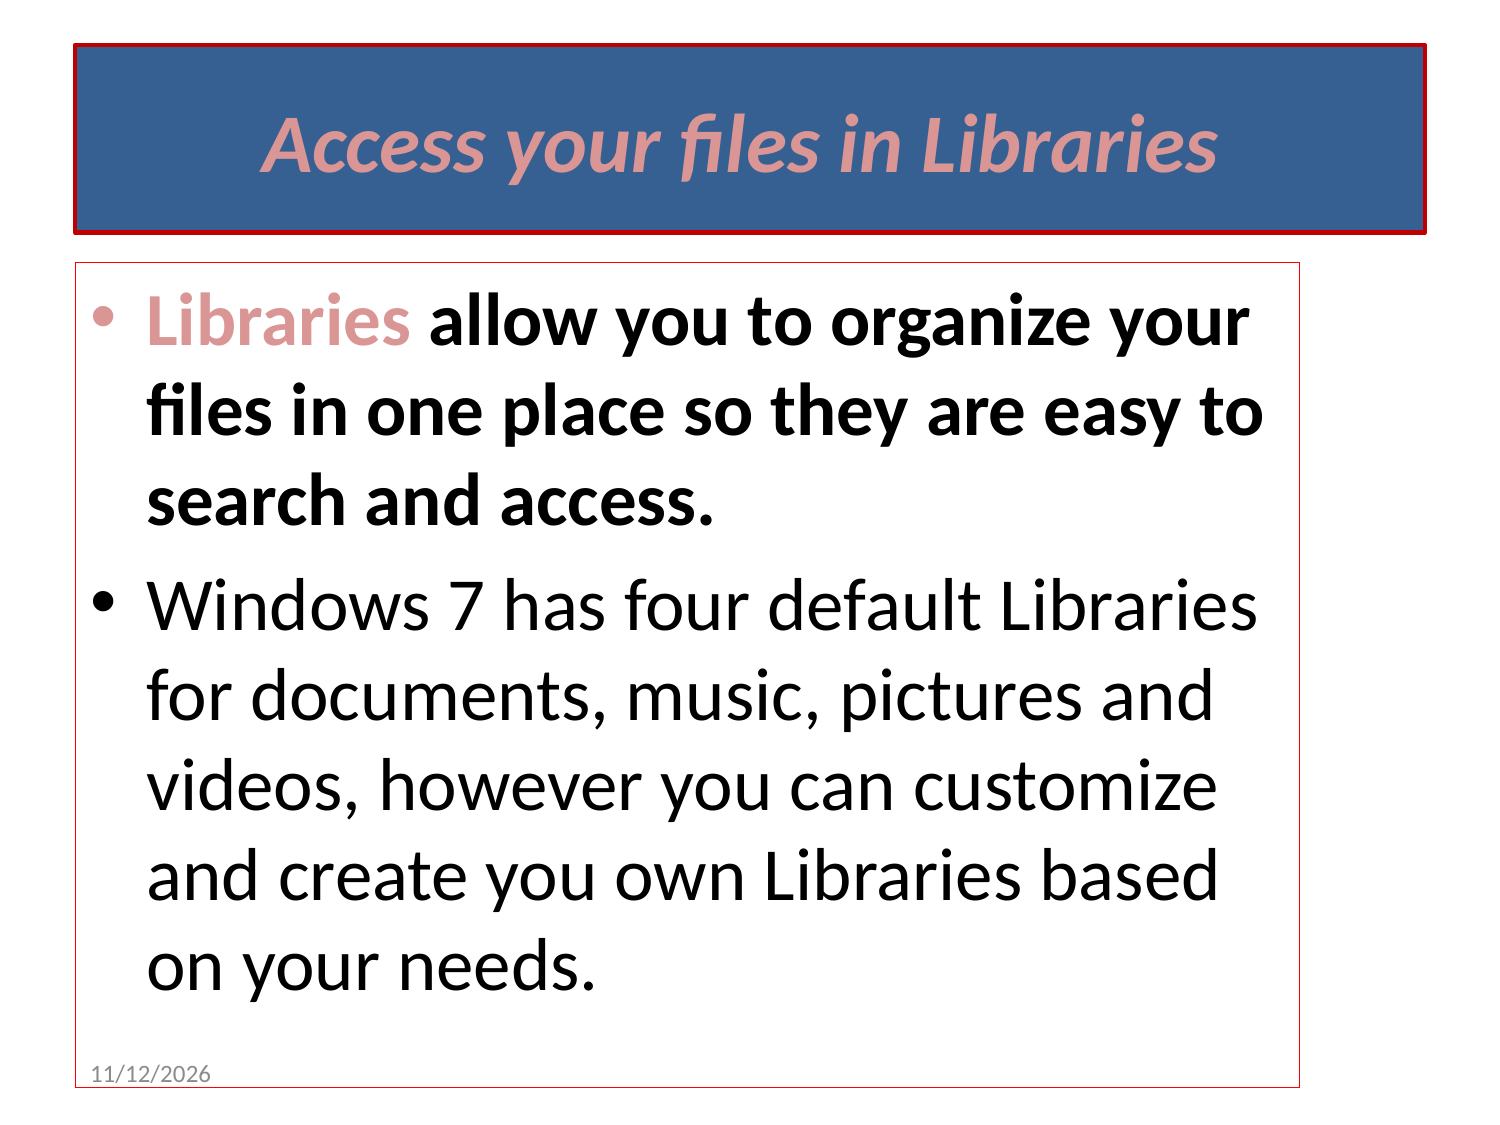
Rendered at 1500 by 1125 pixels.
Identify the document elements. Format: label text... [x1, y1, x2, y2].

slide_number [75, 1042, 425, 1103]
list Libraries allow you to organize your files in one place so they are easy to search and access. Windows 7 has four default Libraries for documents, music, pictures and videos, however you can customize and create you own Libraries based on your needs. [75, 262, 1300, 1088]
title Access your files in Libraries [73, 43, 1427, 235]
